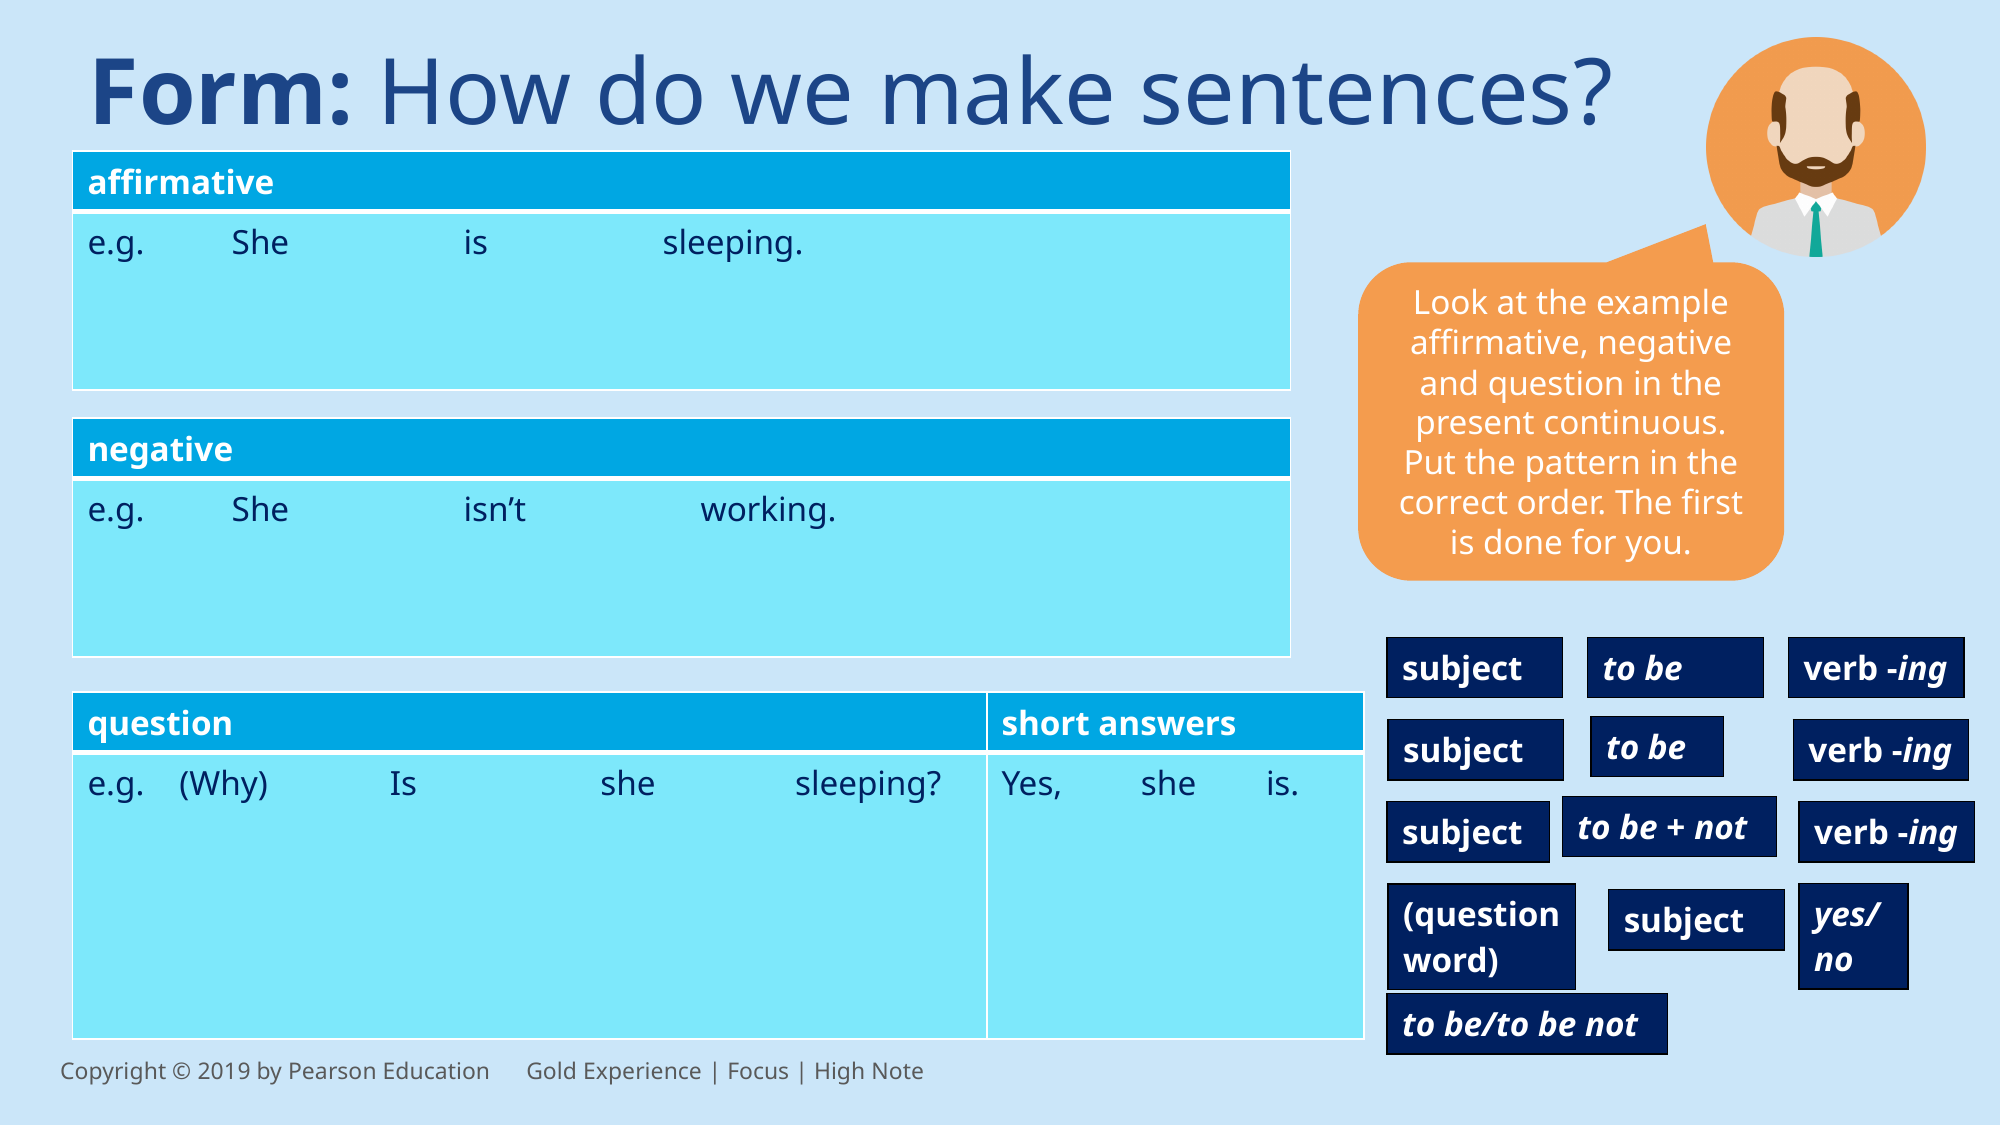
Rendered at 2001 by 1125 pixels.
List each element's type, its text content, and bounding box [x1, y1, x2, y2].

table_header subject [1388, 802, 1549, 861]
table_header affirmative [73, 152, 1290, 209]
table_header to be/to be not [1388, 994, 1667, 1053]
table_header to be [1592, 717, 1723, 776]
table_cell e.g. She is sleeping. [73, 214, 1290, 389]
table_header verb -ing [1789, 638, 1963, 697]
table_cell e.g. She isn’t working. [73, 481, 1290, 656]
table_header subject [1389, 720, 1563, 779]
text_box Look at the example affirmative, negative and question in the present continuous. Put the pattern in the correct order. The first is done for you. [1358, 225, 1785, 581]
table_header verb -ing [1800, 802, 1974, 861]
table_cell Yes, she is. [988, 755, 1363, 1038]
table_header yes/ no [1800, 884, 1907, 988]
table_header short answers [988, 693, 1363, 750]
table_header (question word) [1389, 885, 1575, 989]
table_header subject [1609, 890, 1784, 949]
table_header verb -ing [1794, 720, 1968, 779]
table_header question [73, 693, 986, 750]
table_header to be + not [1563, 797, 1776, 856]
picture [1706, 37, 1926, 257]
table_cell e.g. (Why) Is she sleeping? [73, 755, 986, 1038]
footer Copyright © 2019 by Pearson Education Gold Experience | Focus | High Note [45, 1040, 1084, 1101]
title Form: How do we make sentences? [73, 37, 1705, 253]
table_header to be [1588, 638, 1763, 697]
table_header negative [73, 419, 1290, 476]
table_header subject [1388, 638, 1562, 697]
